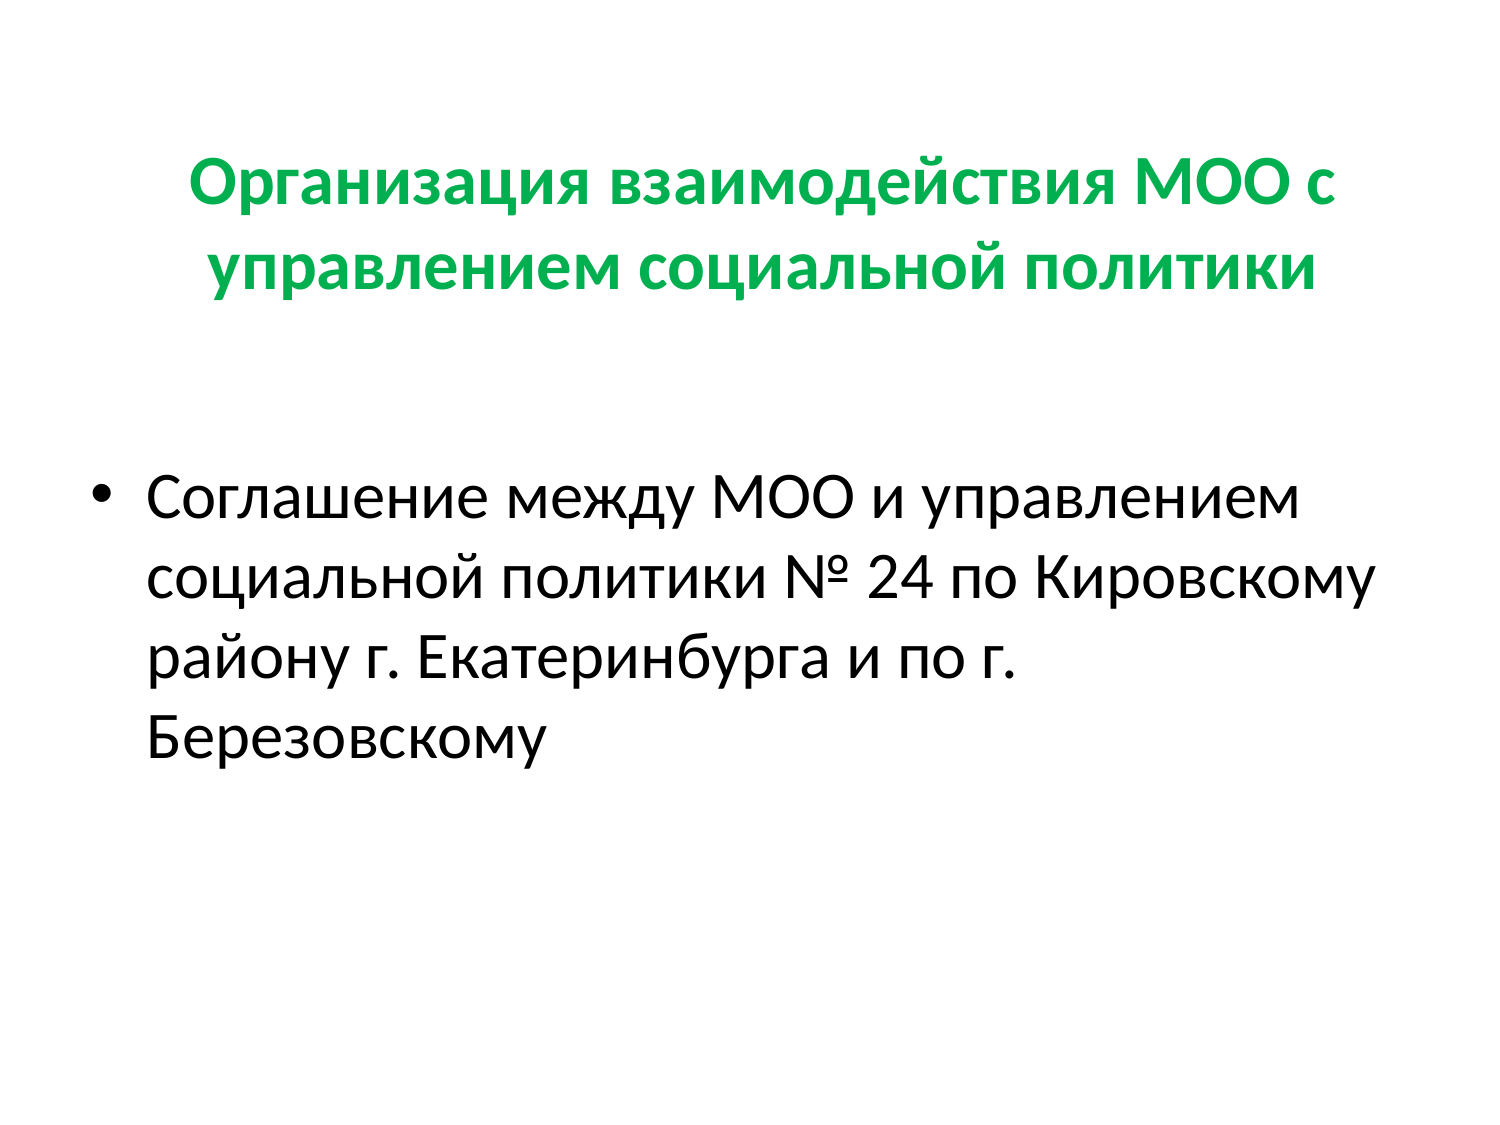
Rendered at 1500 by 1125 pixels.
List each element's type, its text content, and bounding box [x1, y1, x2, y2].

list Соглашение между МОО и управлением социальной политики № 24 по Кировскому району г. Екатеринбурга и по г. Березовскому [75, 444, 1425, 1005]
title Организация взаимодействия МОО с управлением социальной политики [88, 125, 1439, 313]
